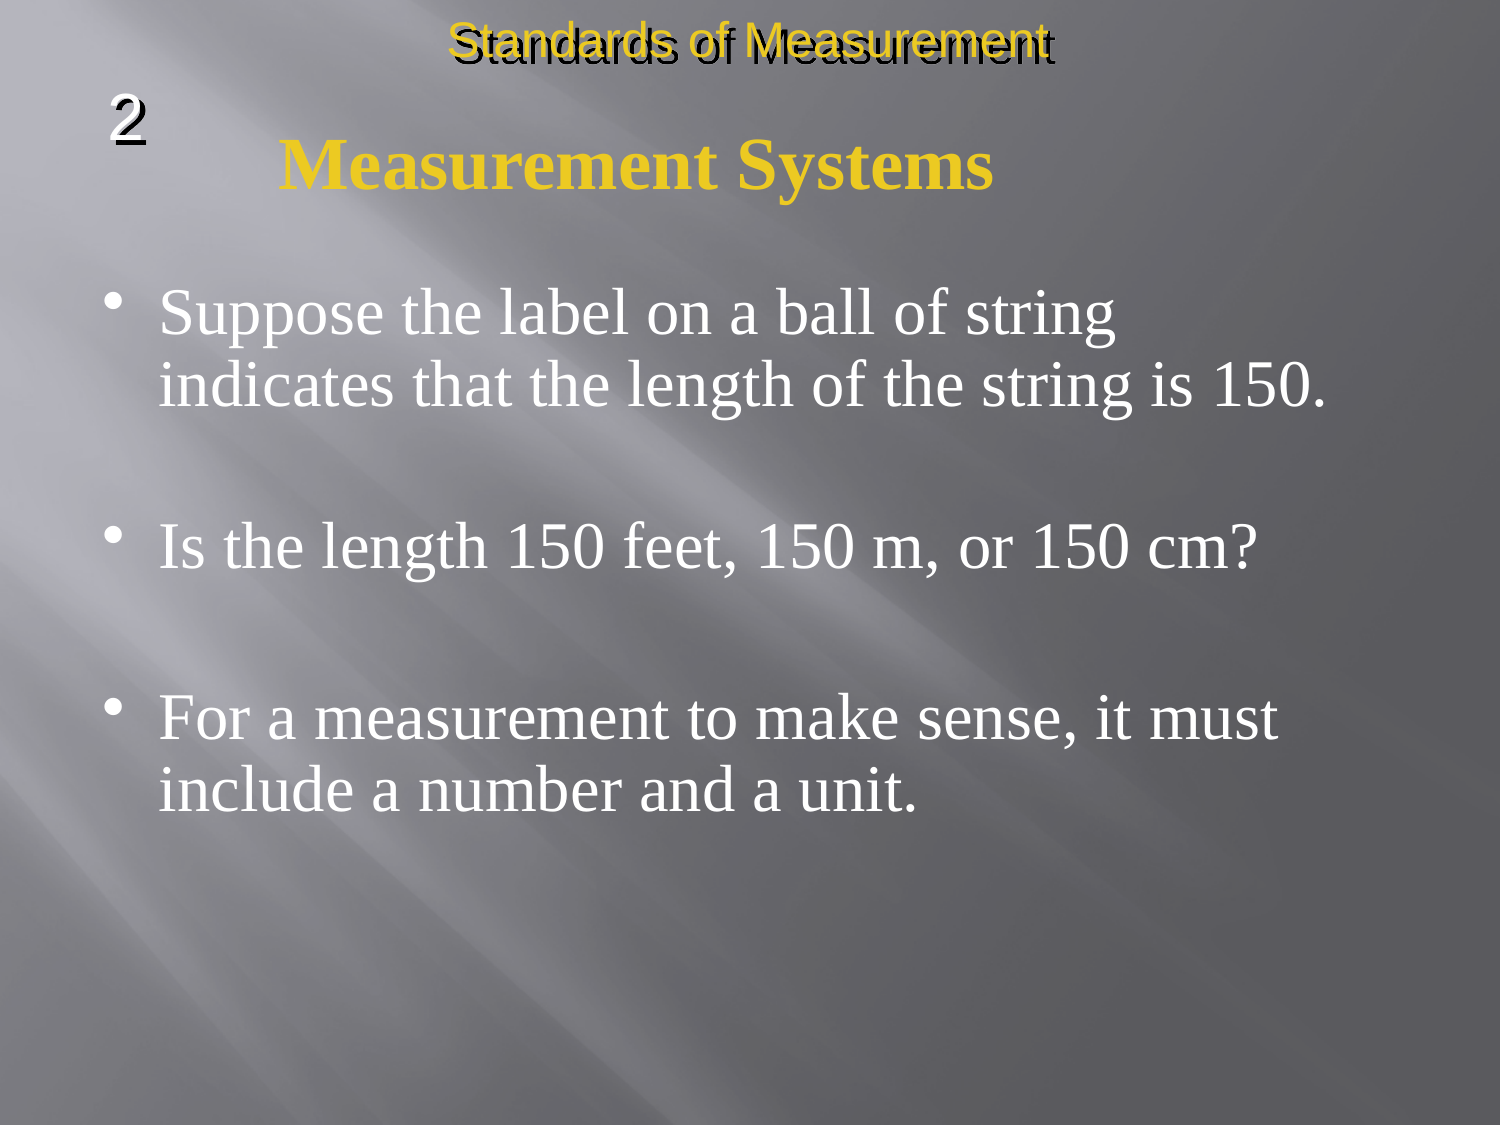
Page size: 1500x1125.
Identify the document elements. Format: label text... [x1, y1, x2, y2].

text_box Measurement Systems [263, 117, 1030, 214]
text_box Suppose the label on a ball of string indicates that the length of the string is 150. [87, 269, 1350, 429]
text_box 2 [93, 66, 160, 162]
text_box For a measurement to make sense, it must include a number and a unit. [87, 674, 1400, 834]
text_box Is the length 150 feet, 150 m, or 150 cm? [87, 503, 1400, 591]
text_box Standards of Measurement [431, 0, 1065, 75]
